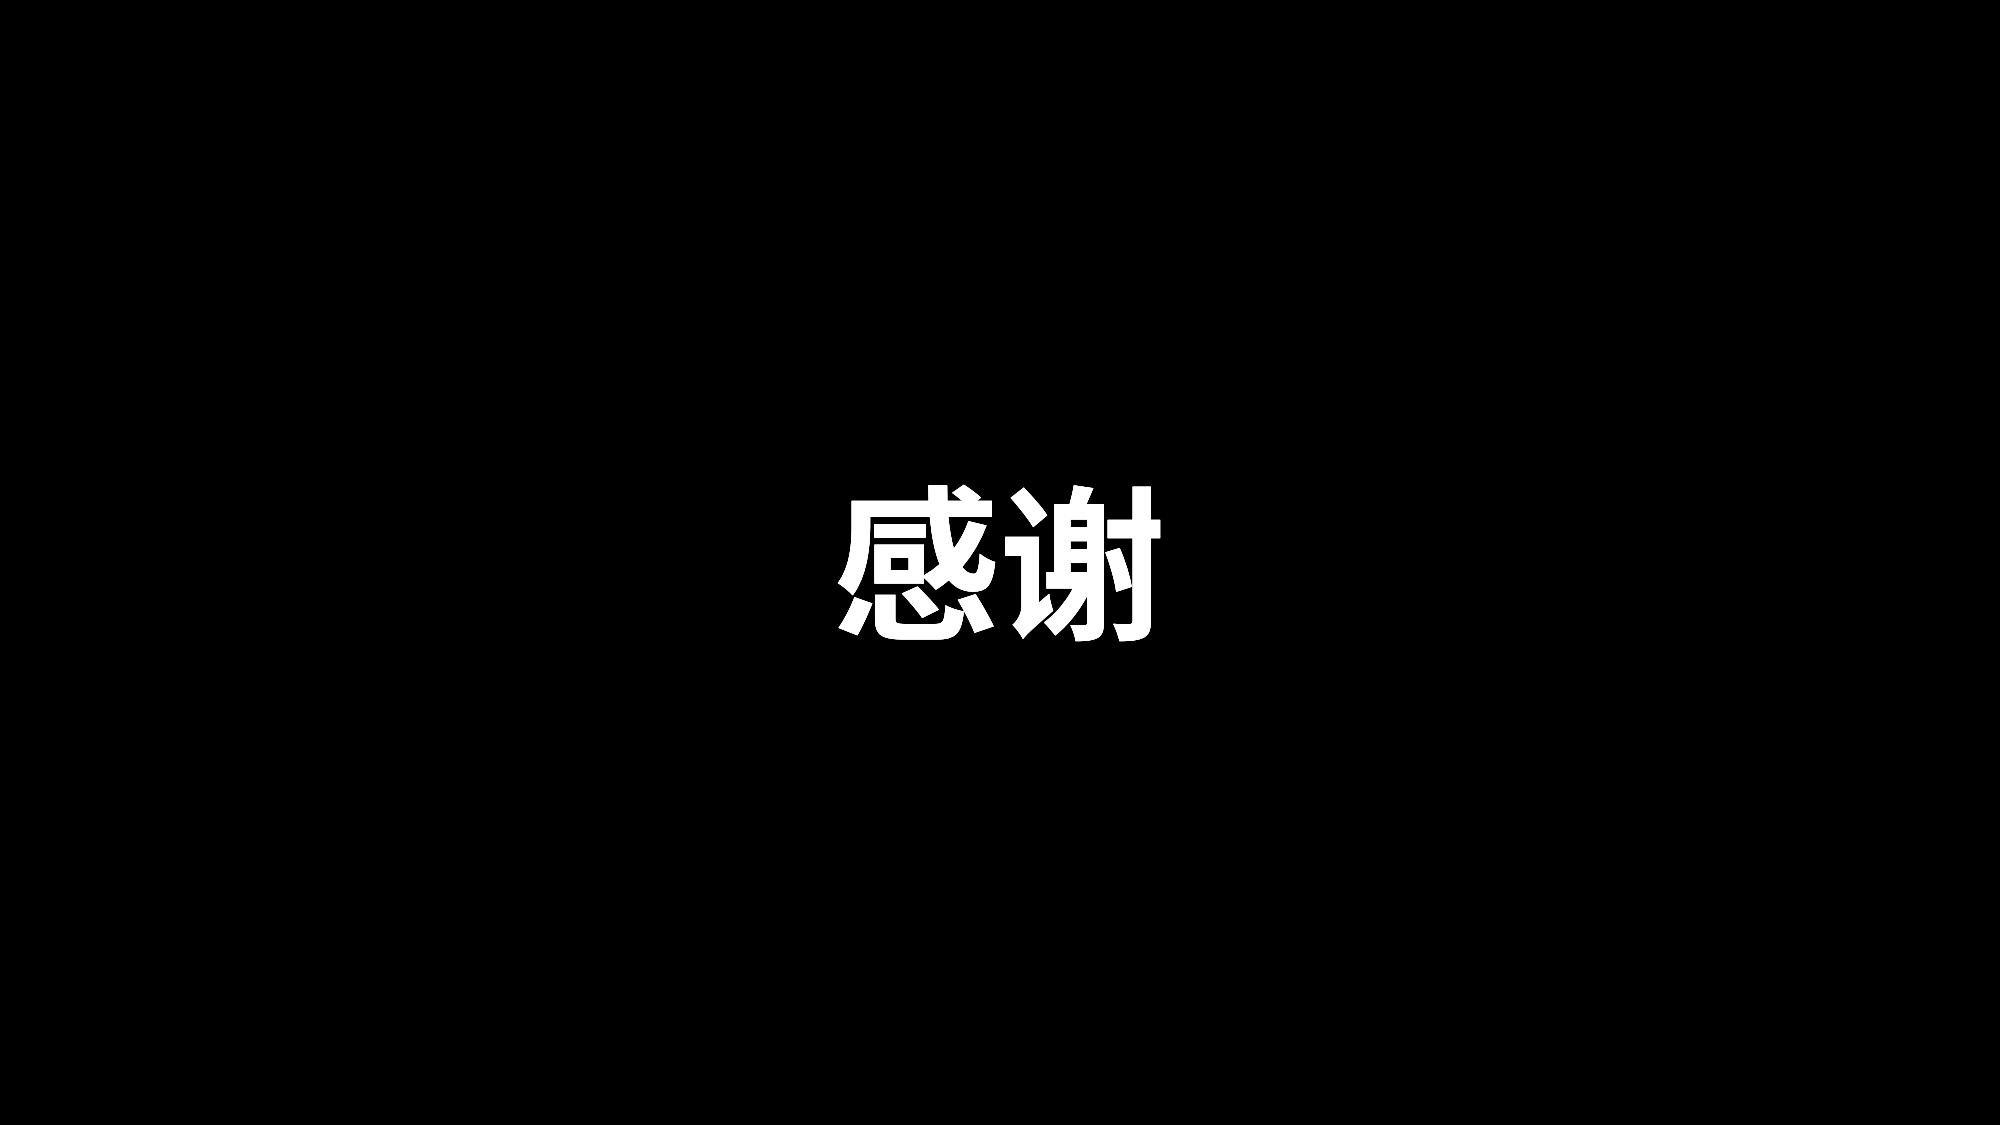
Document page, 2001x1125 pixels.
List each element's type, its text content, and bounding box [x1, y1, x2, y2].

text_box 感谢 [541, 453, 1459, 669]
